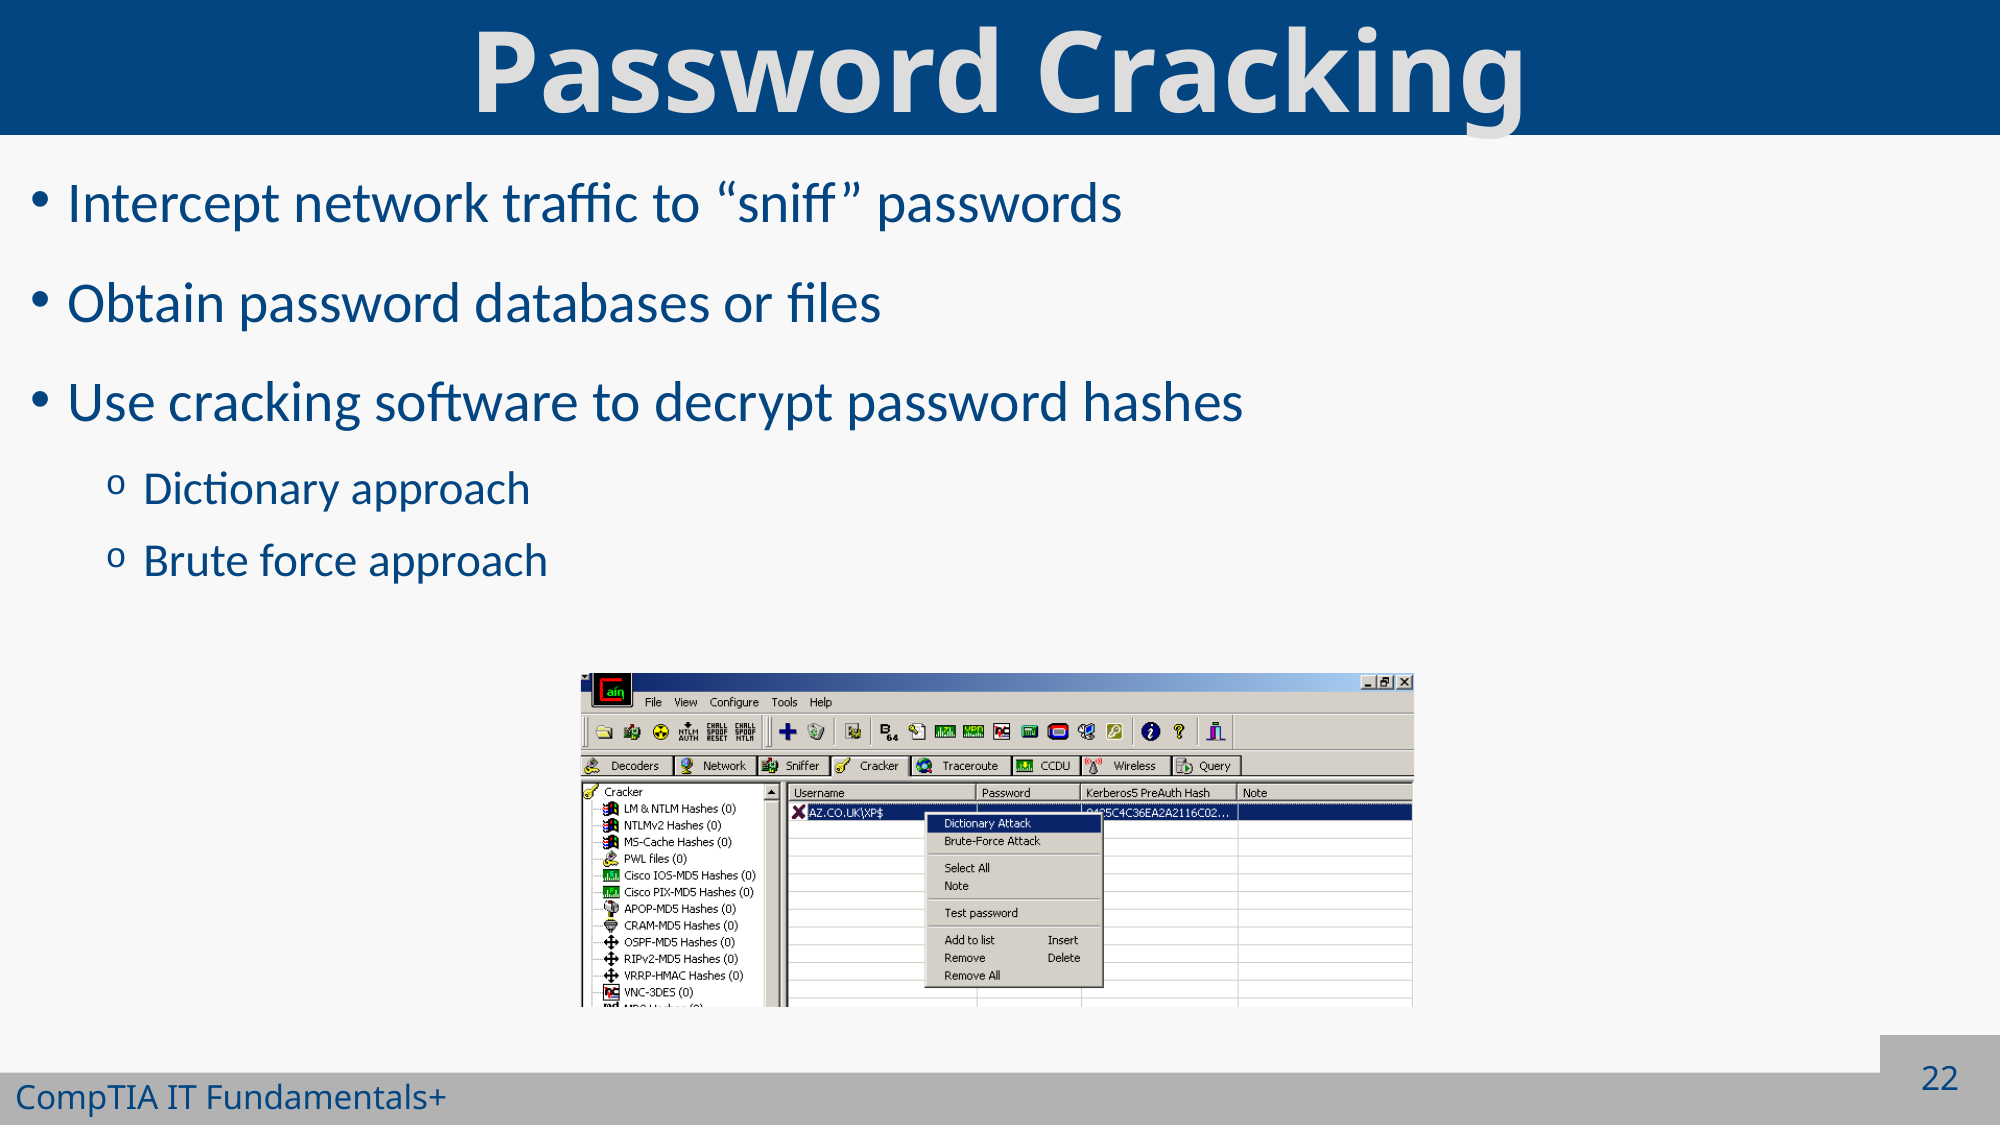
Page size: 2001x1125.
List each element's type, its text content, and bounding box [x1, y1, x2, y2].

footer CompTIA IT Fundamentals+ [0, 1072, 1880, 1125]
title Password Cracking [0, 0, 2000, 135]
list Intercept network traffic to “sniff” passwords Obtain password databases or files Use cracking software to decrypt password hashes Dictionary approach Brute force approach [15, 149, 1980, 600]
slide_number 22 [1880, 1035, 2000, 1125]
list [580, 673, 1415, 1007]
